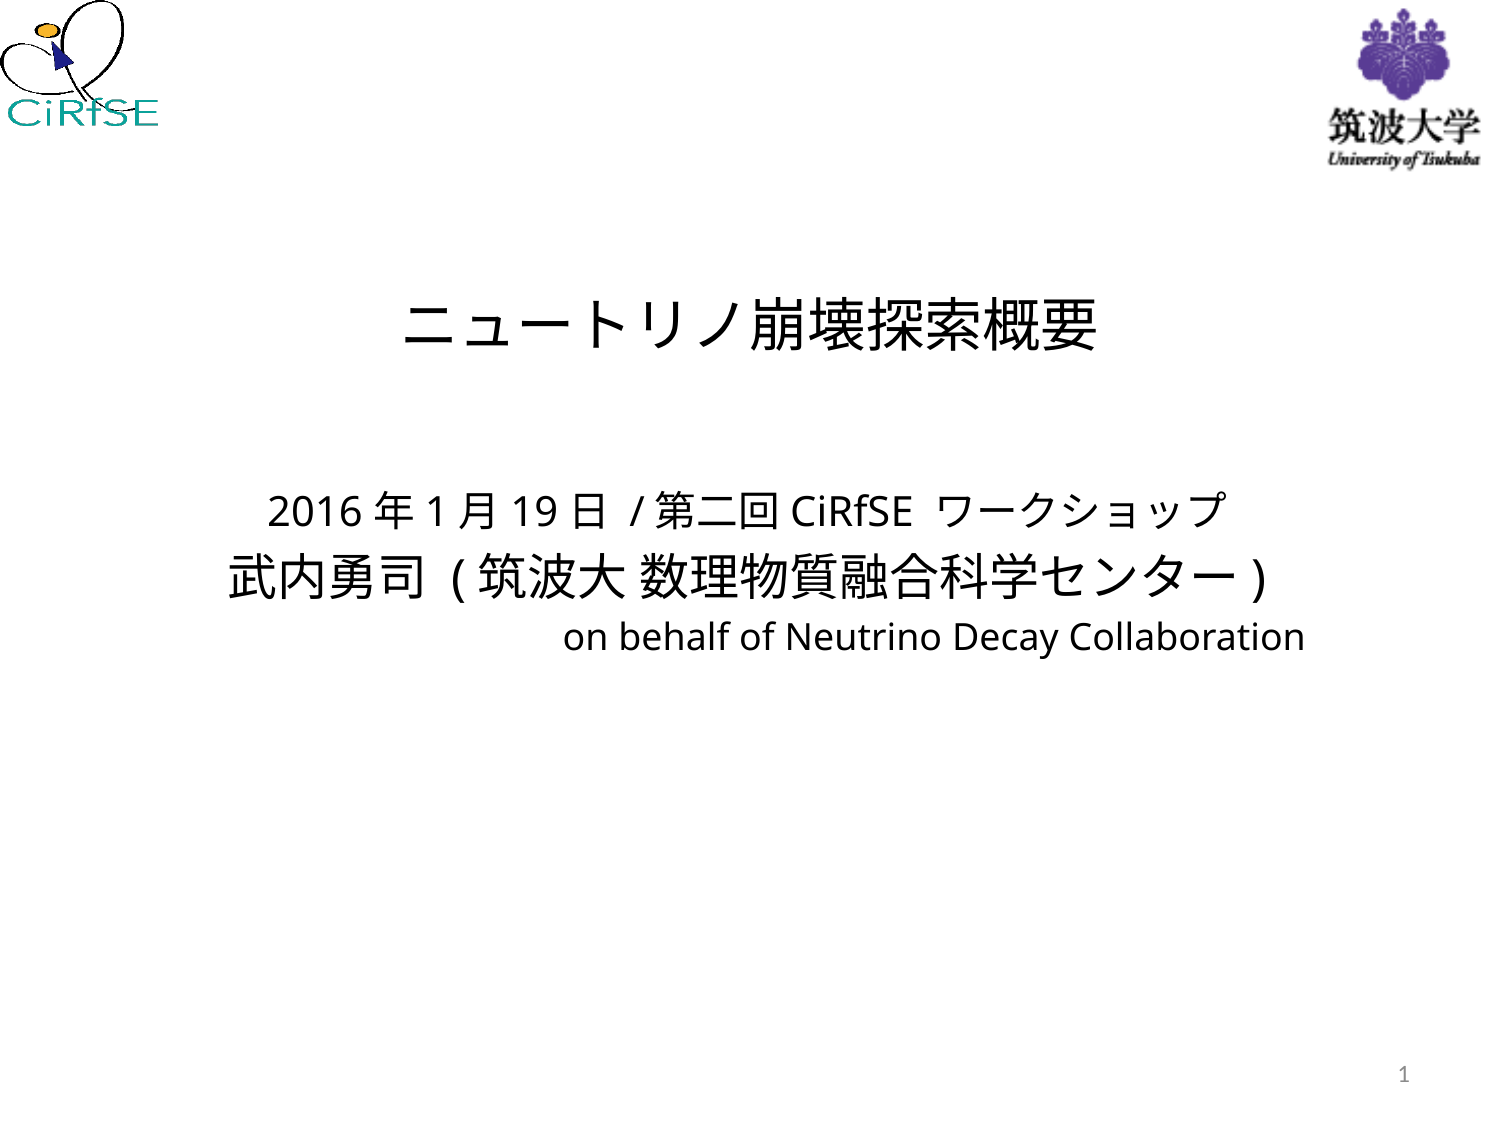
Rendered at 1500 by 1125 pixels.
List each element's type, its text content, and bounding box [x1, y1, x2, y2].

picture [0, 0, 158, 126]
slide_number 1 [1074, 1042, 1425, 1103]
subtitle 2016年1月19日 /第二回CiRfSE ワークショップ 武内勇司 (筑波大 数理物質融合科学センター) on behalf of Neutrino Decay Collaboration [171, 477, 1323, 661]
picture [1302, 0, 1495, 208]
title ニュートリノ崩壊探索概要 [35, 204, 1465, 442]
